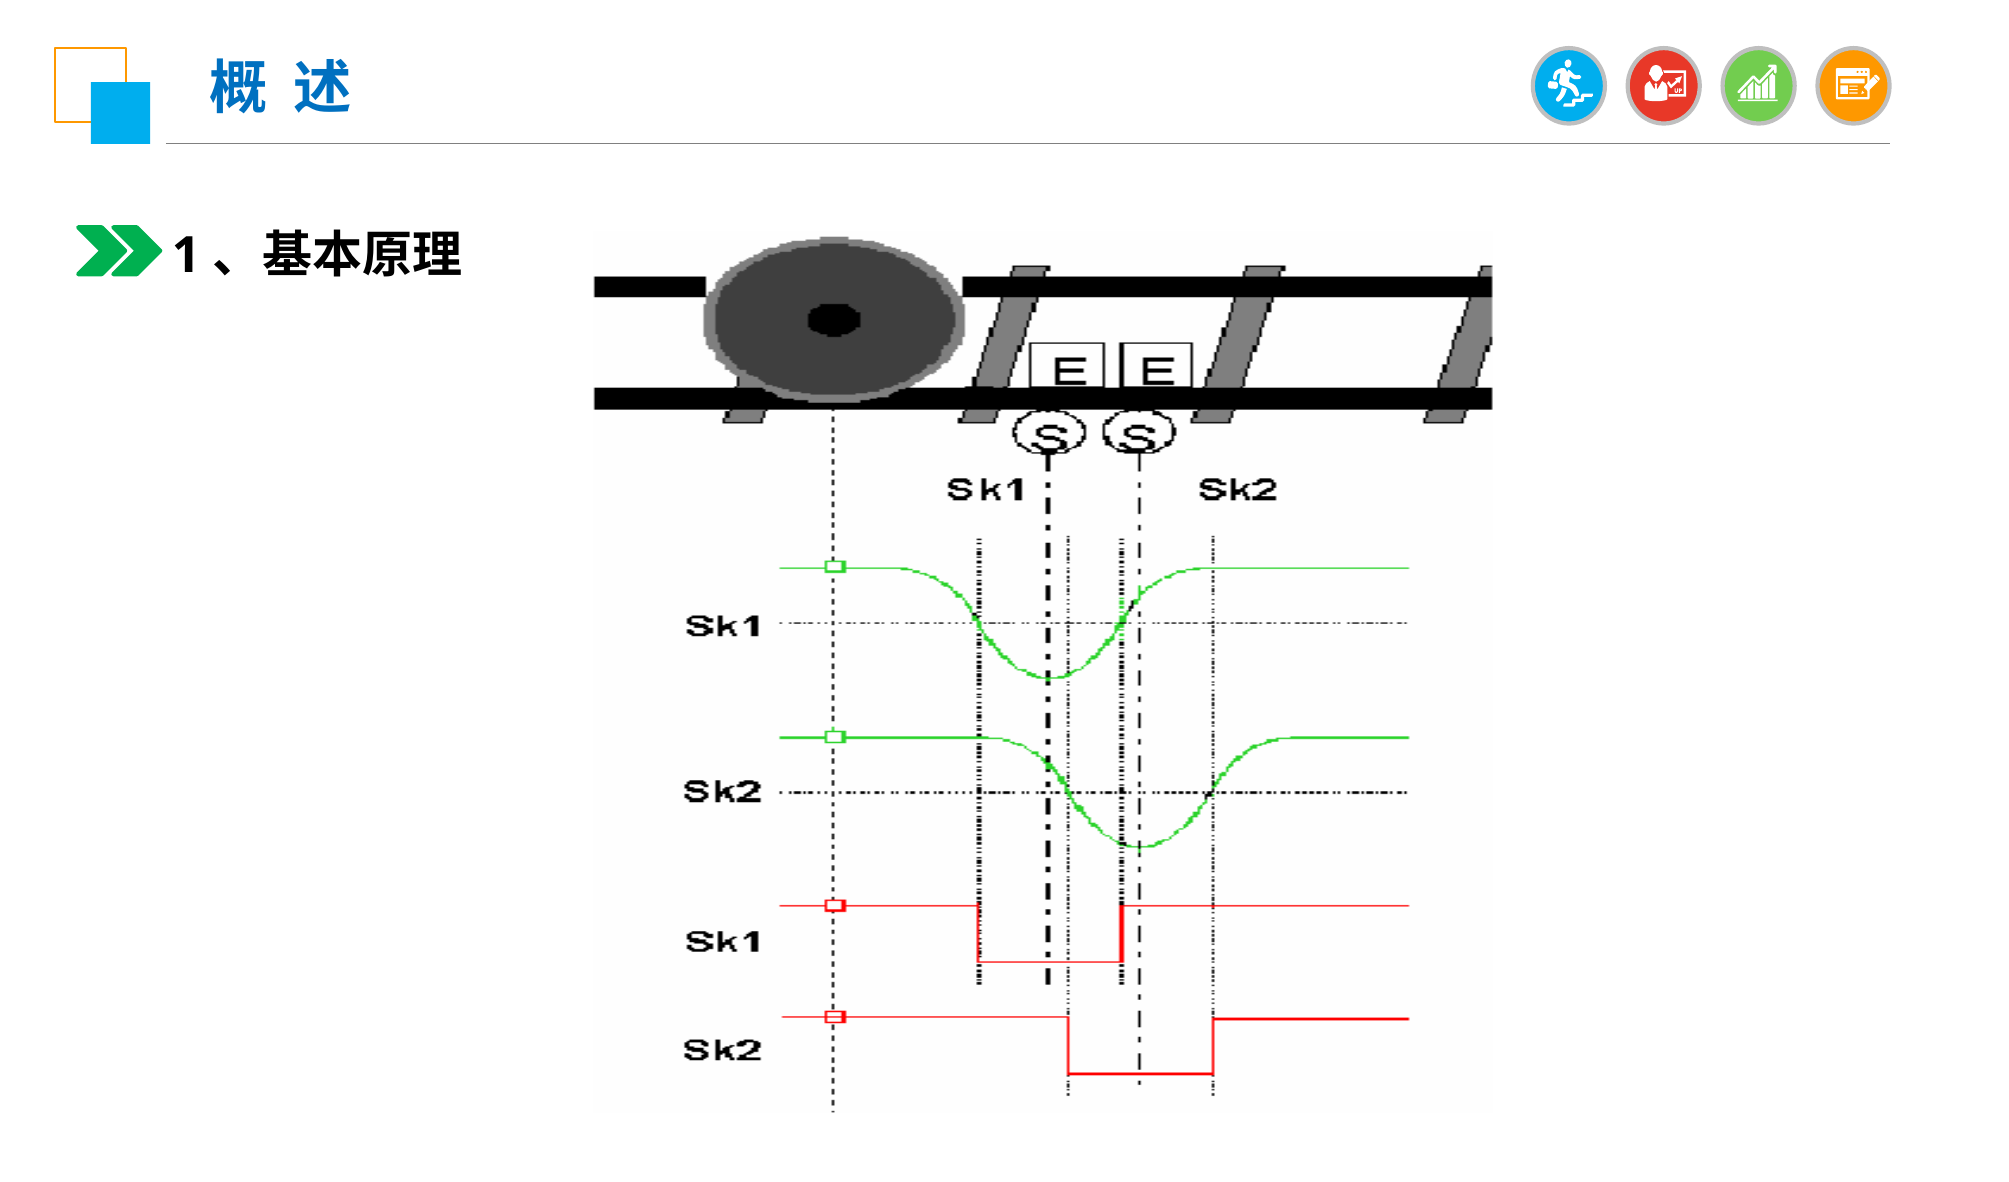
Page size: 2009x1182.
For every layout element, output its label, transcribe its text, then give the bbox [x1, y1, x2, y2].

text_box 概 述 [188, 39, 373, 131]
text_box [77, 215, 475, 292]
picture [499, 215, 1576, 1119]
